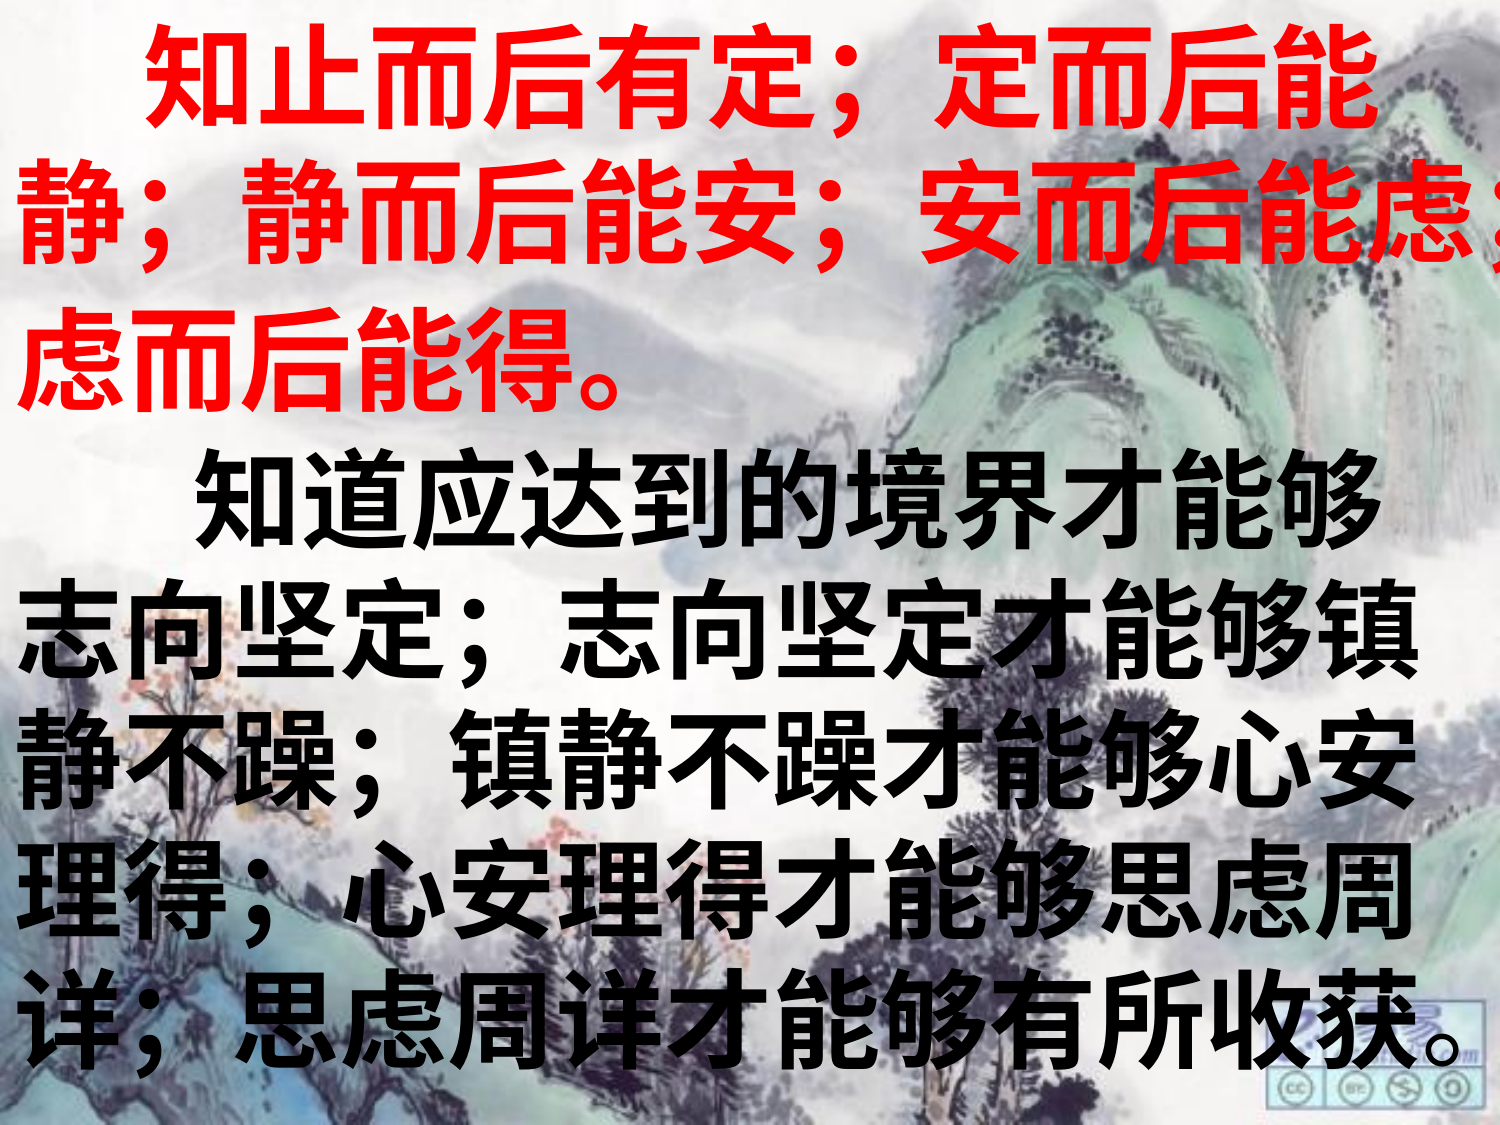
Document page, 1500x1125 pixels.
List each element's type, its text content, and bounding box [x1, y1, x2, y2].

text_box 知止而后有定；定而后能静；静而后能安；安而后能虑；虑而后能得。 [0, 0, 1500, 424]
text_box 知道应达到的境界才能够志向坚定；志向坚定才能够镇静不躁；镇静不躁才能够心安理得；心安理得才能够思虑周详；思虑周详才能够有所收获。 [0, 424, 1500, 1125]
